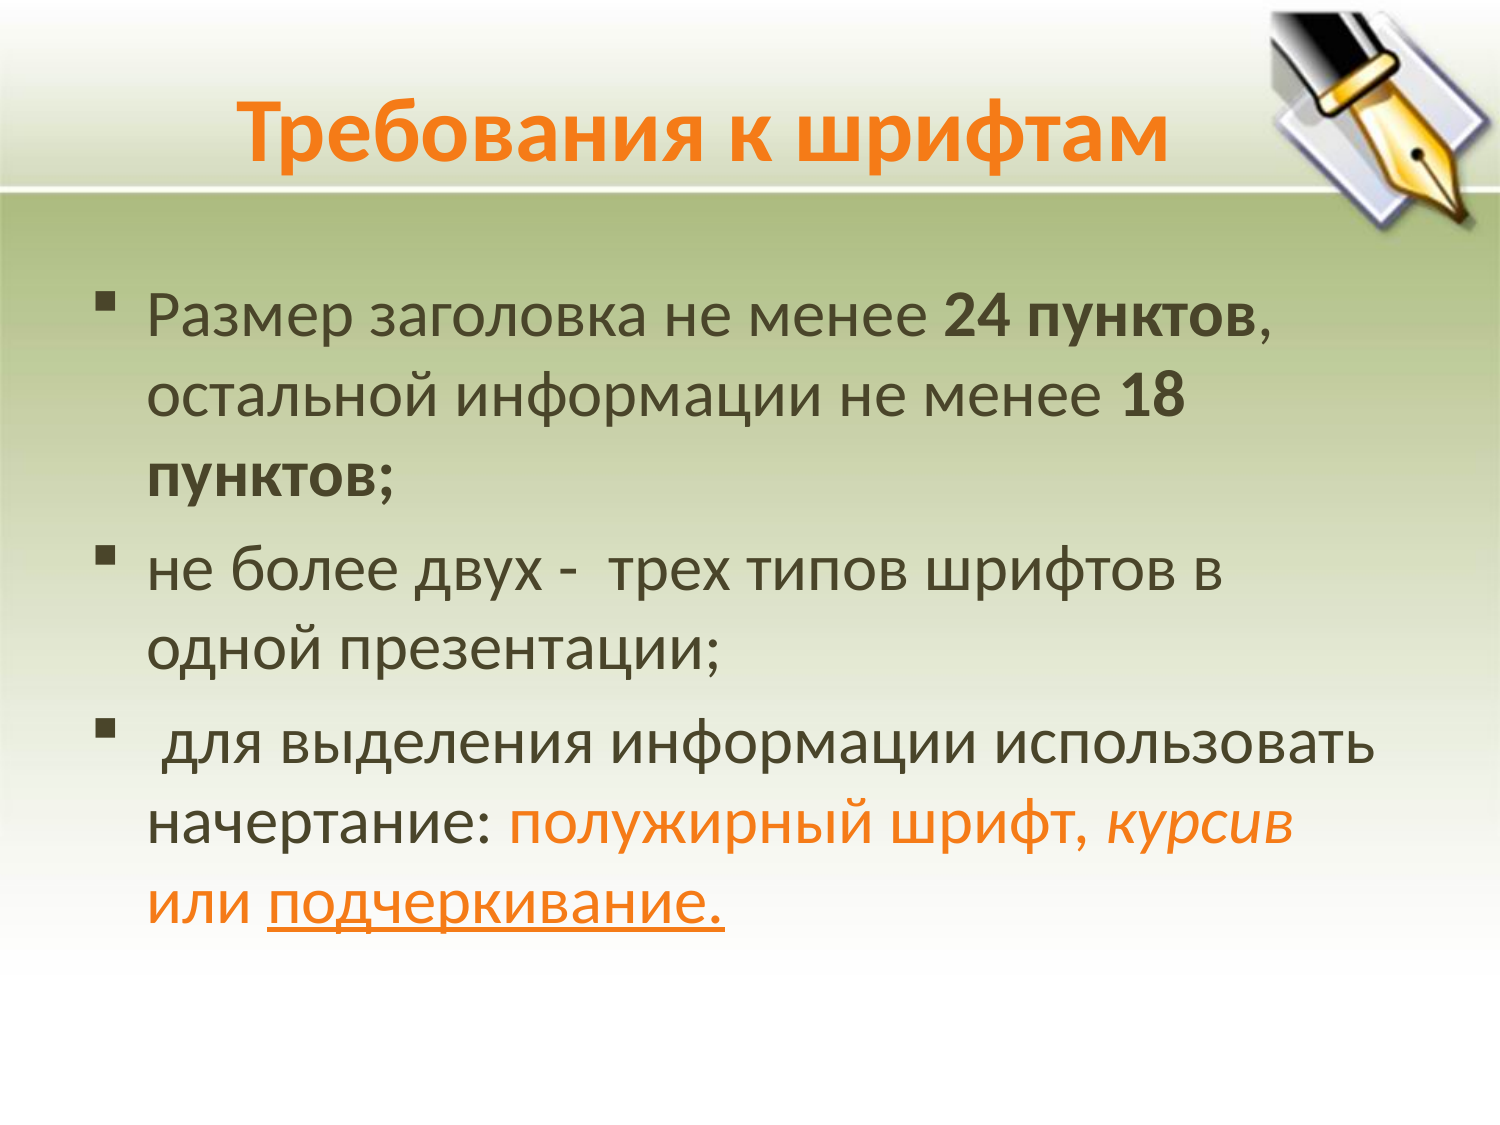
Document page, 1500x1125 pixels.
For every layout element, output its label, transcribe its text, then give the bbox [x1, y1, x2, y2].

picture [0, 0, 1500, 1125]
title Требования к шрифтам [29, 30, 1380, 219]
list Размер заголовка не менее 24 пунктов, остальной информации не менее 18 пунктов; не более двух - трех типов шрифтов в одной презентации; для выделения информации использовать начертание: полужирный шрифт, курсив или подчеркивание. [75, 262, 1425, 1005]
